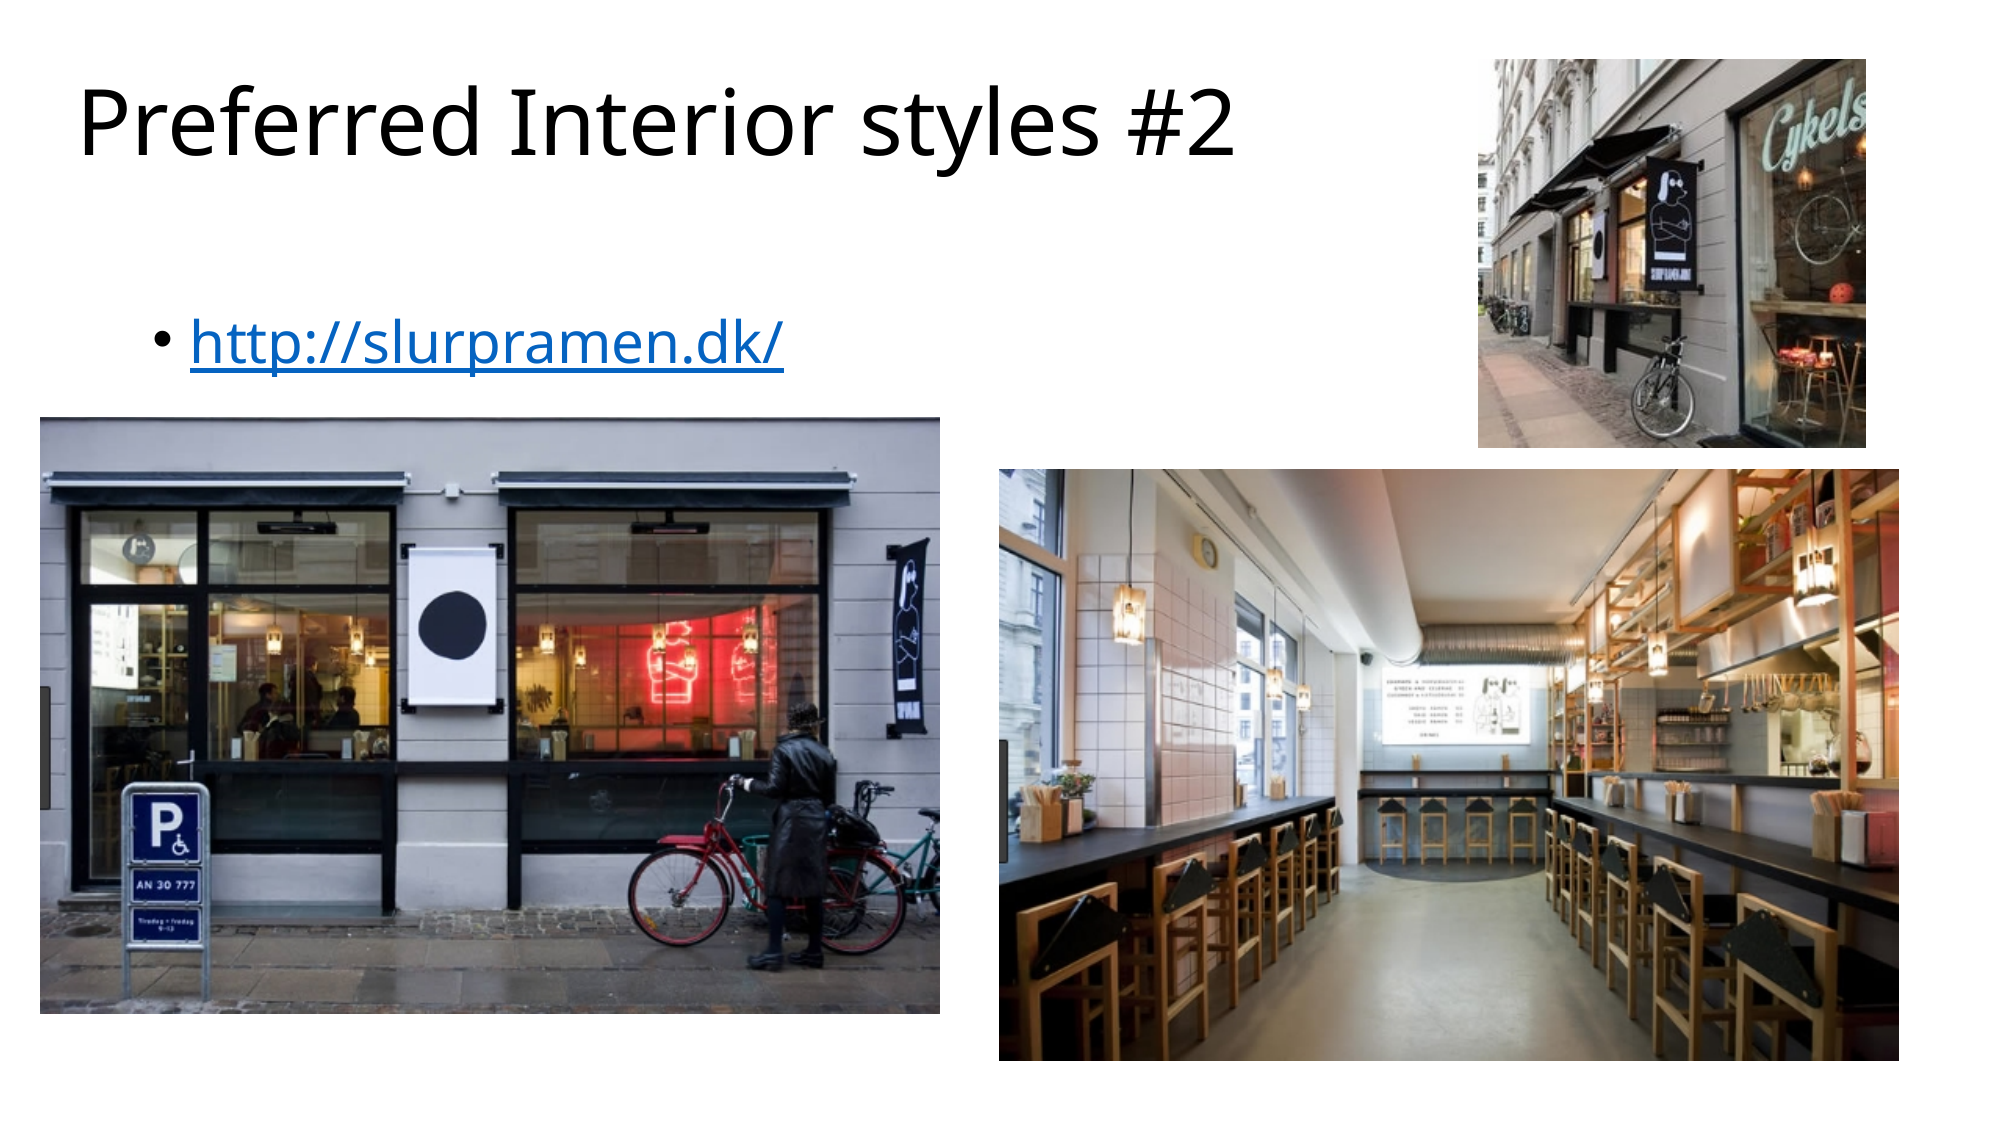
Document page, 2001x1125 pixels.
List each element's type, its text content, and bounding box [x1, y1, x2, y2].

picture [1478, 59, 1866, 448]
title Preferred Interior styles #2 [60, 59, 1478, 193]
picture [40, 417, 940, 1014]
list http://slurpramen.dk/ [137, 299, 1863, 1014]
picture [999, 469, 1899, 1061]
